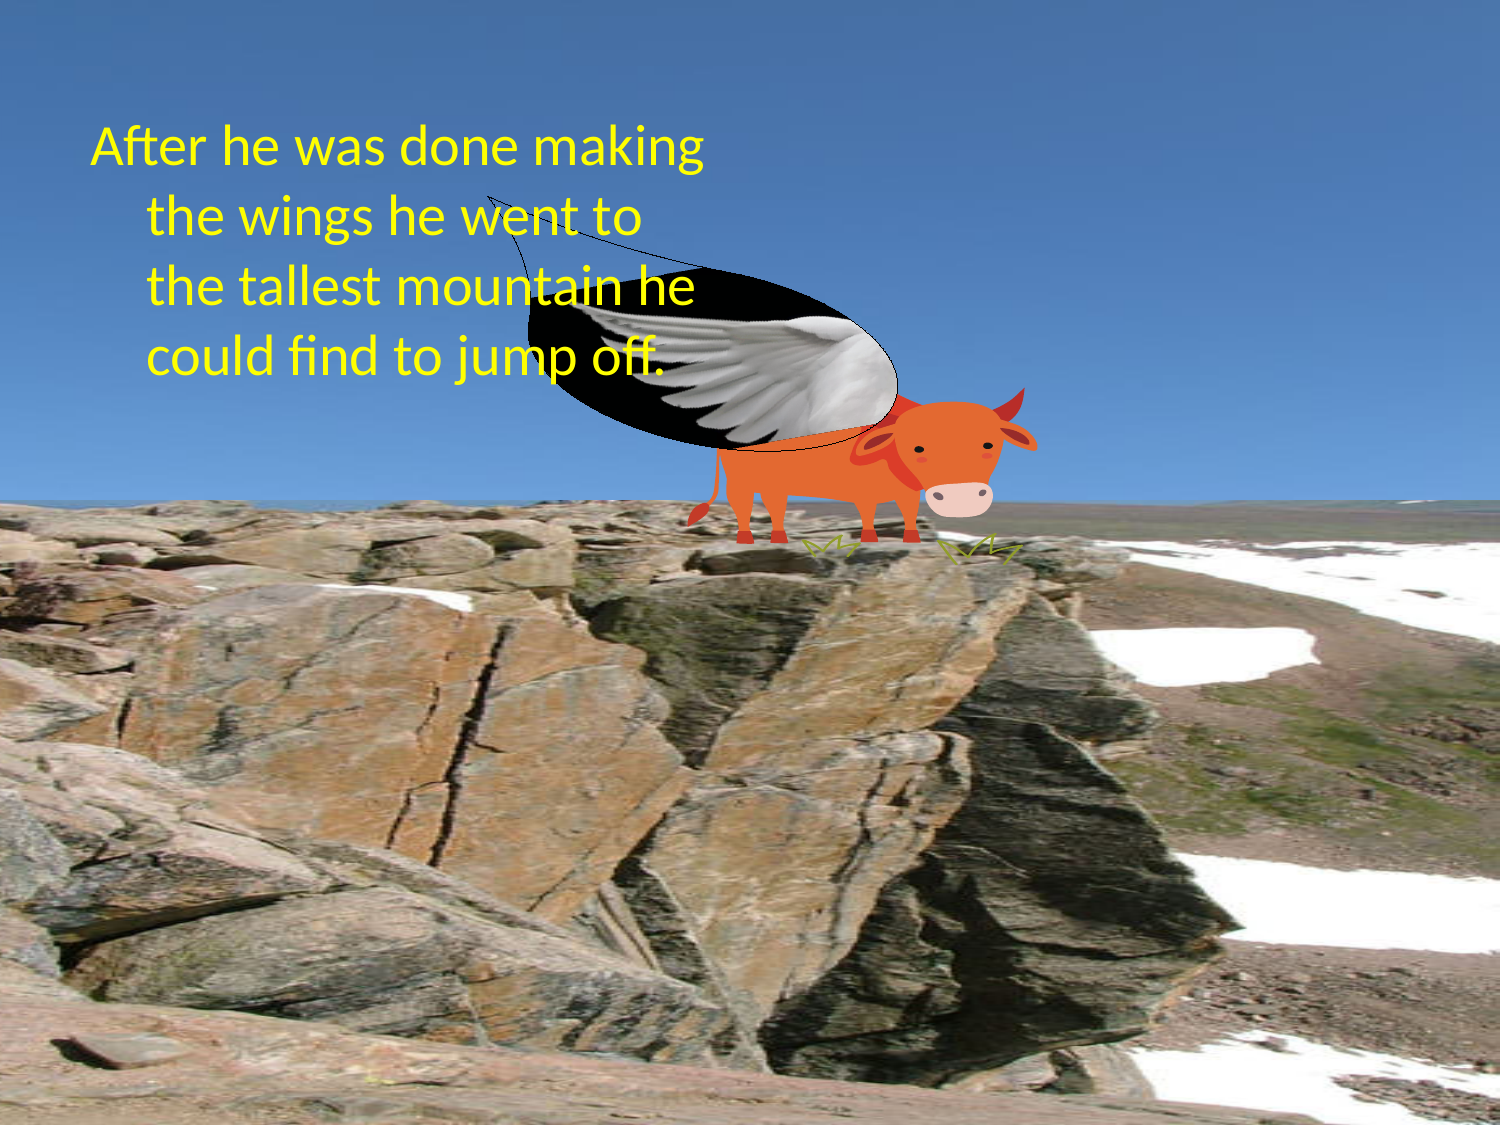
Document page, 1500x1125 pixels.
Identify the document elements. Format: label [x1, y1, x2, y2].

text_box [525, 270, 1038, 566]
picture [0, 0, 1500, 1125]
